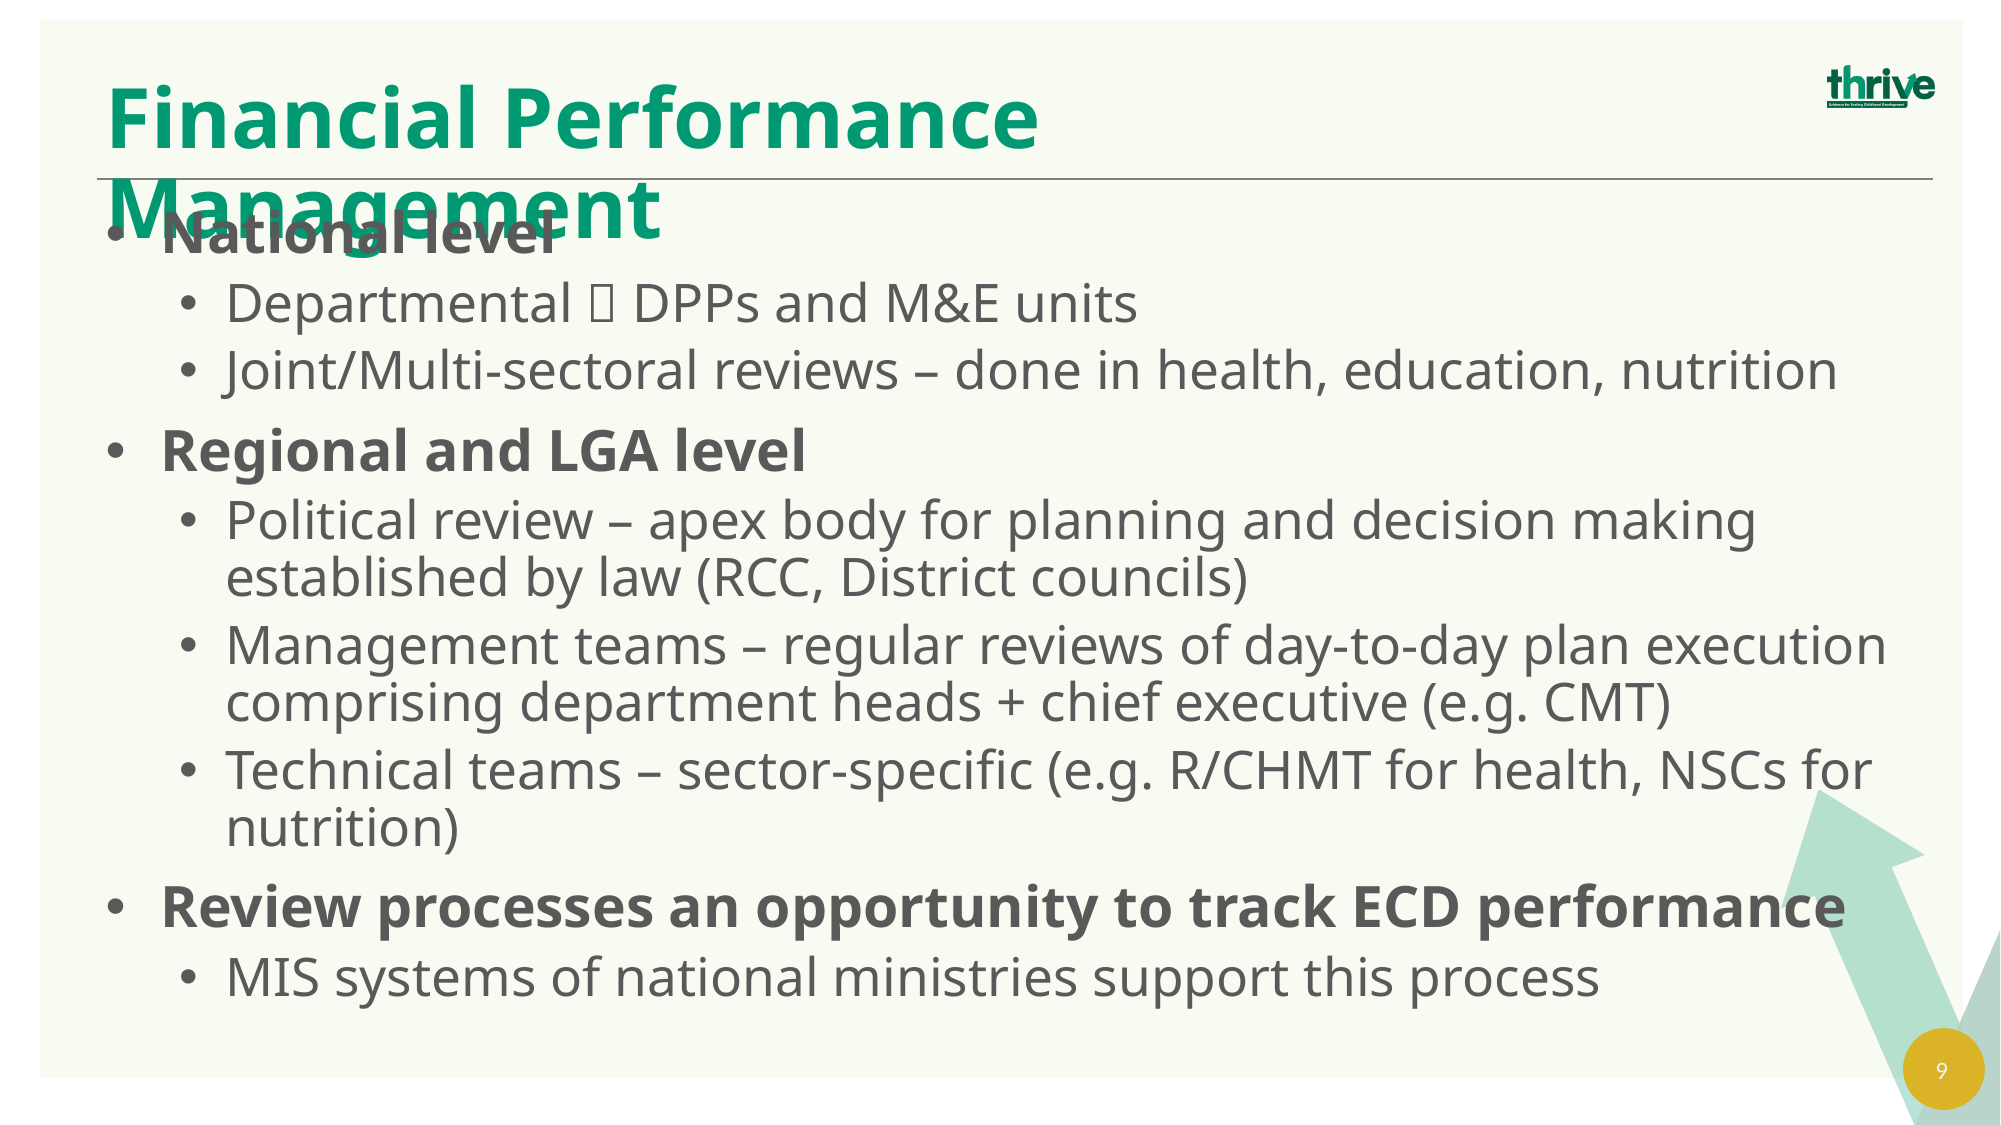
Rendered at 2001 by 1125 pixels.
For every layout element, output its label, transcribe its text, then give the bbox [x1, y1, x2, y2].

list Financial Performance Management [90, 68, 1634, 179]
picture [40, 19, 2001, 1125]
list National level Departmental  DPPs and M&E units Joint/Multi-sectoral reviews – done in health, education, nutrition Regional and LGA level Political review – apex body for planning and decision making established by law (RCC, District councils) Management teams – regular reviews of day-to-day plan execution comprising department heads + chief executive (e.g. CMT) Technical teams – sector-specific (e.g. R/CHMT for health, NSCs for nutrition) Review processes an opportunity to track ECD performance MIS systems of national ministries support this process [90, 197, 1916, 1075]
